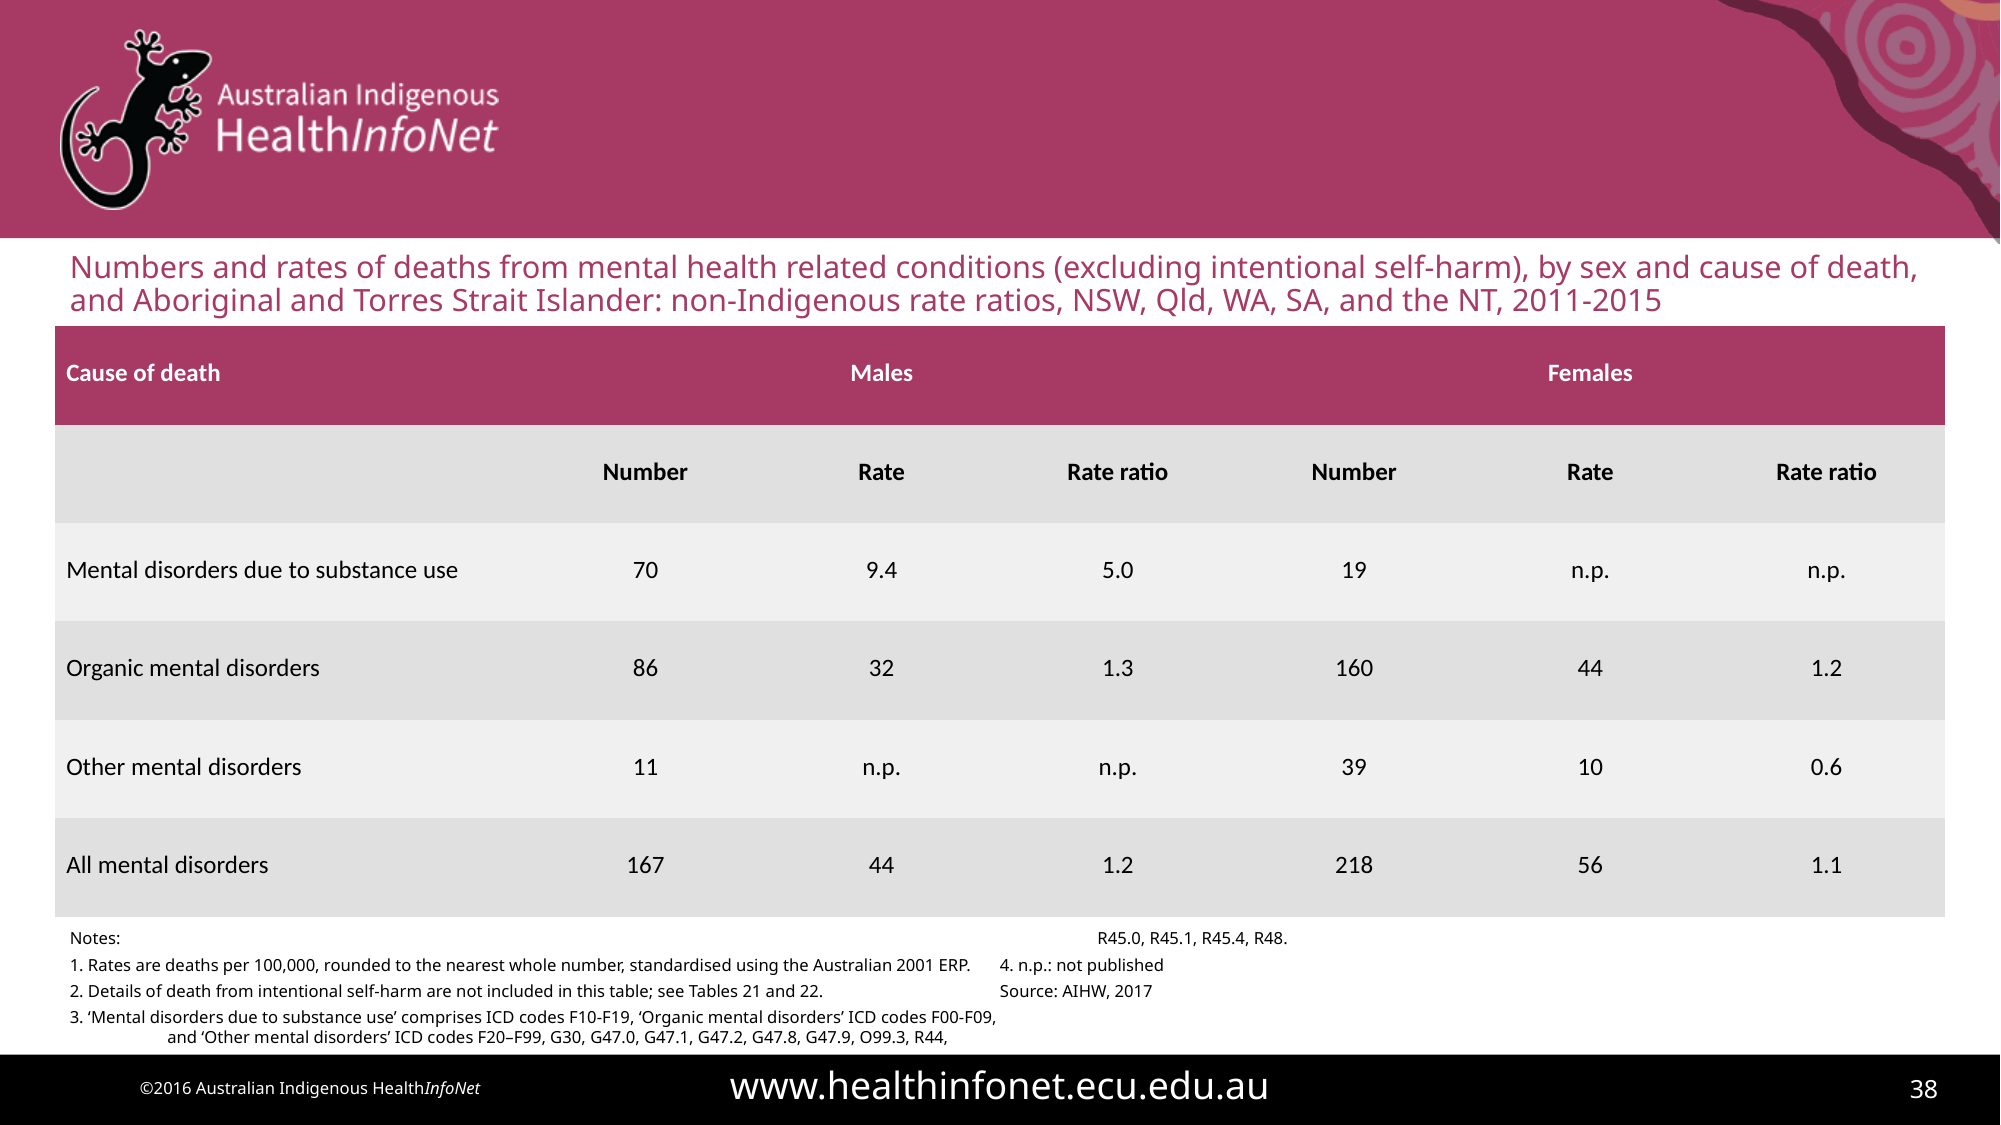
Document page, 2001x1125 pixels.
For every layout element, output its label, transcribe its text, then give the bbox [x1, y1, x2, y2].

table_cell Rate [764, 425, 1000, 523]
table_cell 39 [1236, 720, 1472, 818]
table_cell [55, 425, 527, 523]
table_cell 167 [527, 818, 764, 917]
table_cell 1.3 [1000, 621, 1236, 720]
table_cell Rate ratio [1709, 425, 1945, 523]
table_cell 44 [1472, 621, 1709, 720]
table_cell 0.6 [1709, 720, 1945, 818]
table_cell 160 [1236, 621, 1472, 720]
table_cell 1.1 [1709, 818, 1945, 917]
table_cell 10 [1472, 720, 1709, 818]
table_cell Rate ratio [1000, 425, 1236, 523]
table_cell n.p. [1000, 720, 1236, 818]
table_cell 11 [527, 720, 764, 818]
table_cell 19 [1236, 523, 1472, 621]
table_cell Mental disorders due to substance use [55, 523, 527, 621]
table_cell 86 [527, 621, 764, 720]
picture [60, 29, 499, 210]
title Numbers and rates of deaths from mental health related conditions (excluding intentional self-harm), by sex and cause of death, and Aboriginal and Torres Strait Islander: non-Indigenous rate ratios, NSW, Qld, WA, SA, and the NT, 2011-2015 [55, 243, 1945, 326]
table_cell Number [1236, 425, 1472, 523]
table_header Females [1236, 326, 1945, 425]
table_cell 5.0 [1000, 523, 1236, 621]
table_header Cause of death [55, 326, 527, 425]
table_cell n.p. [764, 720, 1000, 818]
table_cell n.p. [1709, 523, 1945, 621]
table_cell 1.2 [1709, 621, 1945, 720]
table_cell 56 [1472, 818, 1709, 917]
table_cell 44 [764, 818, 1000, 917]
picture [1673, 0, 2000, 279]
table_cell Number [527, 425, 764, 523]
table_cell n.p. [1472, 523, 1709, 621]
text_box Notes: 1. Rates are deaths per 100,000, rounded to the nearest whole number, standardised using the Australian 2001 ERP. 2. Details of death from intentional self-harm are not included in this table; see Tables 21 and 22. 3. ‘Mental disorders due to substance use’ comprises ICD codes F10-F19, ‘Organic mental disorders’ ICD codes F00-F09, and ‘Other mental disorders’ ICD codes F20–F99, G30, G47.0, G47.1, G47.2, G47.8, G47.9, O99.3, R44, R45.0, R45.1, R45.4, R48. 4. n.p.: not published Source: AIHW, 2017 [54, 920, 1945, 1059]
table_header Males [527, 326, 1236, 425]
table_cell Organic mental disorders [55, 621, 527, 720]
table_cell Rate [1472, 425, 1709, 523]
table_cell Other mental disorders [55, 720, 527, 818]
table_cell 32 [764, 621, 1000, 720]
table_cell 9.4 [764, 523, 1000, 621]
table_cell 218 [1236, 818, 1472, 917]
table_cell All mental disorders [55, 818, 527, 917]
table_cell 70 [527, 523, 764, 621]
table_cell 1.2 [1000, 818, 1236, 917]
